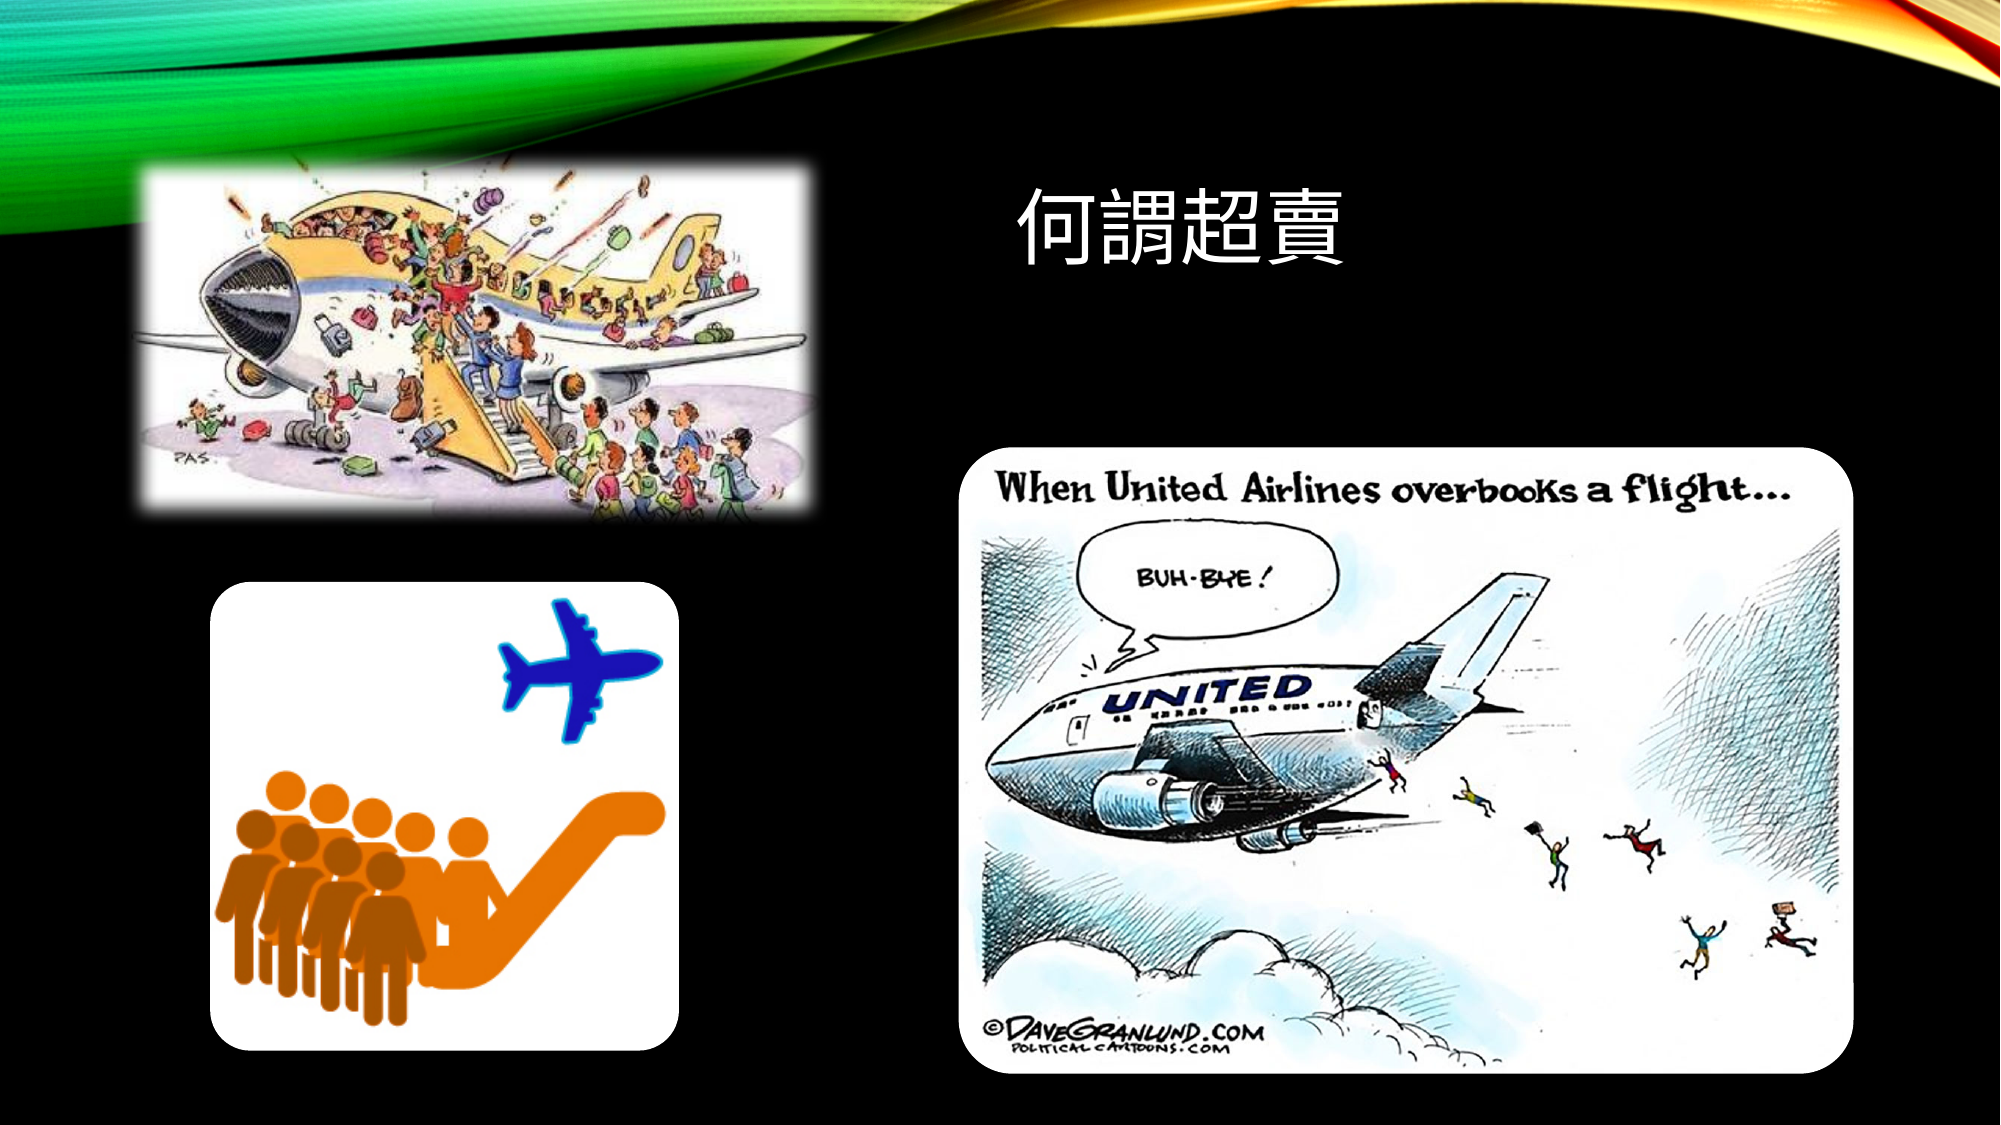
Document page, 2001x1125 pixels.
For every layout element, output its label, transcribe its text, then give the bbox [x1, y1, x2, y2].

title 何謂超賣 [474, 125, 1888, 338]
picture [0, 0, 2000, 237]
picture [958, 447, 1854, 1074]
picture [209, 581, 680, 1051]
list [123, 148, 827, 527]
